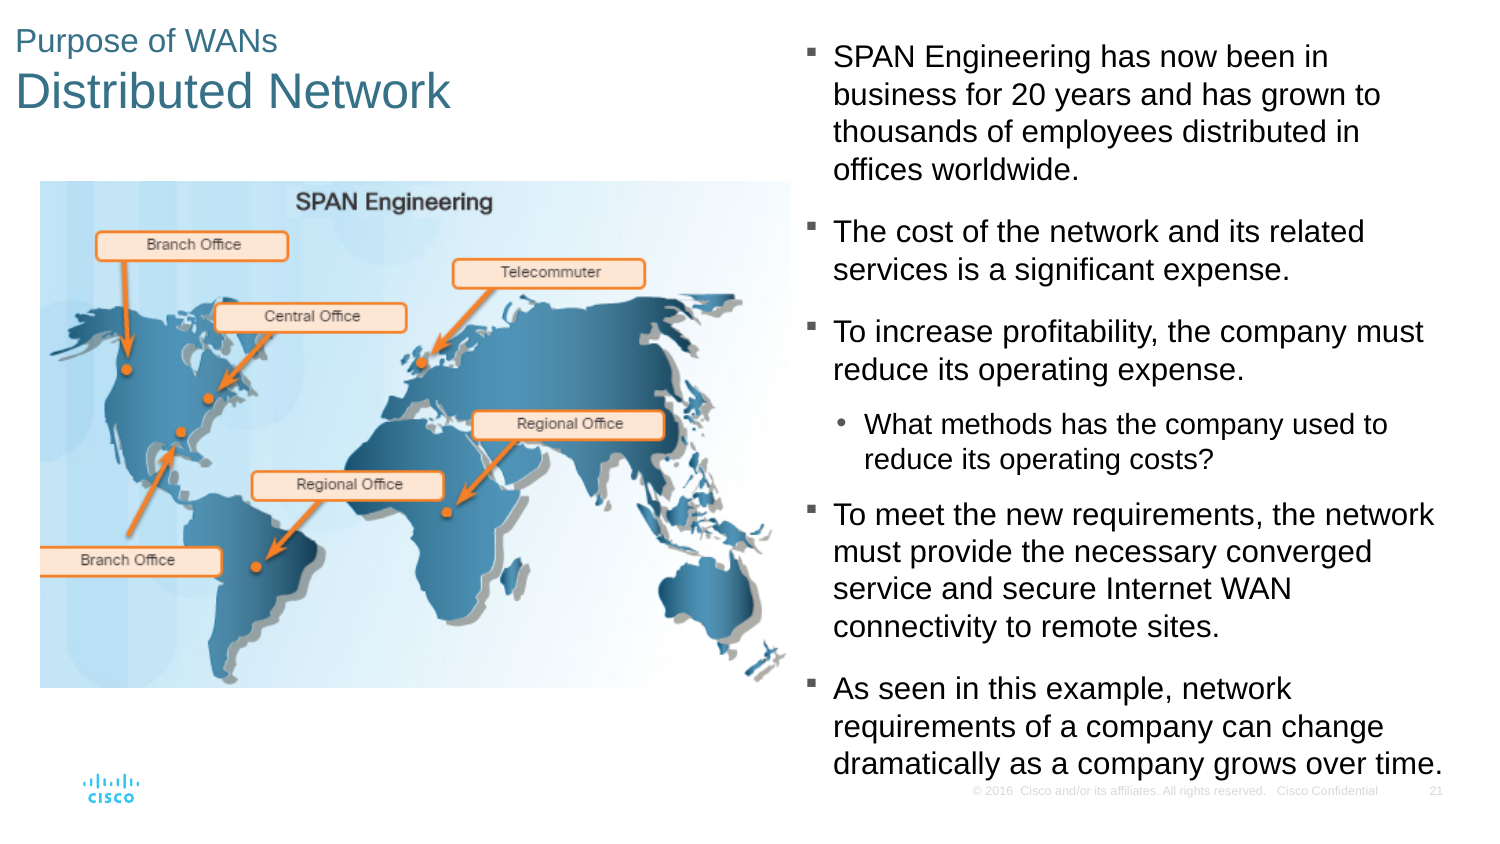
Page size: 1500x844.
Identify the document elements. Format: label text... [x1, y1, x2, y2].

title Purpose of WANs Distributed Network [0, 6, 847, 131]
picture [40, 180, 791, 688]
list SPAN Engineering has now been in business for 20 years and has grown to thousands of employees distributed in offices worldwide. The cost of the network and its related services is a significant expense. To increase profitability, the company must reduce its operating expense. What methods has the company used to reduce its operating costs? To meet the new requirements, the network must provide the necessary converged service and secure Internet WAN connectivity to remote sites. As seen in this example, network requirements of a company can change dramatically as a company grows over time. [790, 29, 1478, 791]
